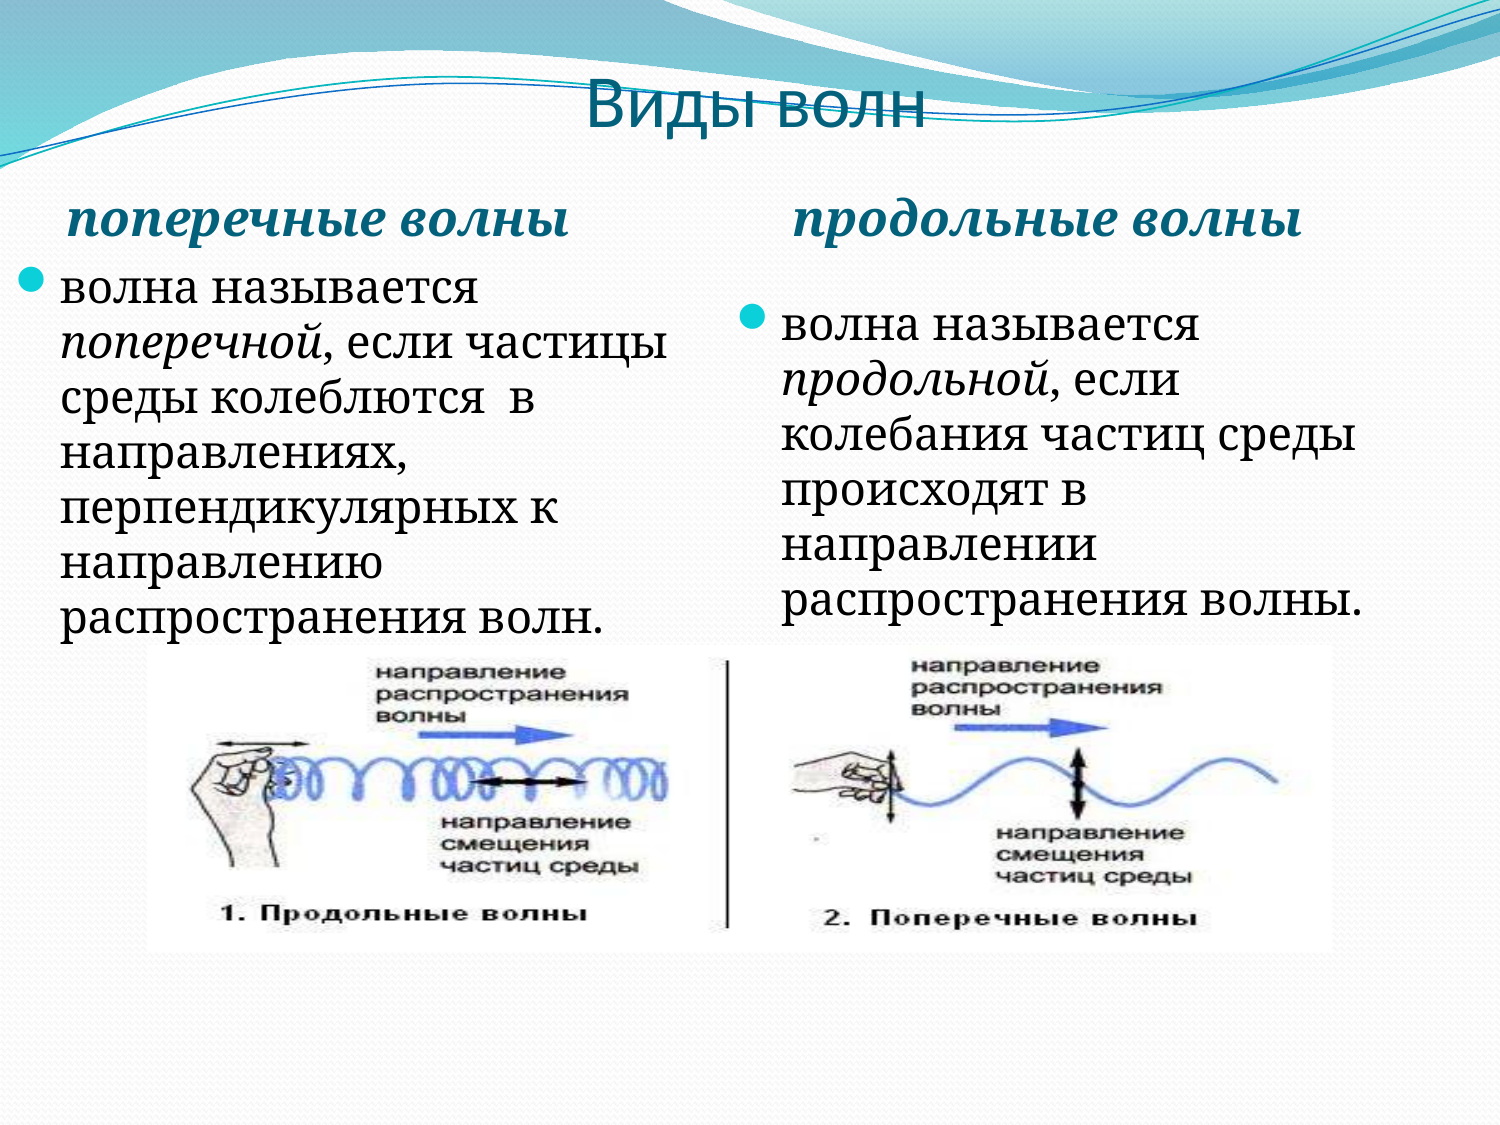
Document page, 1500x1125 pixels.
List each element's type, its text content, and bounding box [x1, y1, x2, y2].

list волна называется продольной, если колебания частиц среды происходят в направлении распространения волны. [721, 294, 1385, 944]
picture [147, 644, 1332, 952]
list волна называется поперечной, если частицы среды колеблются в направлениях, перпендикулярных к направлению распространения волн. [0, 257, 704, 780]
list поперечные волны [58, 164, 722, 269]
list продольные волны [785, 164, 1449, 269]
title Виды волн [82, 0, 1432, 143]
